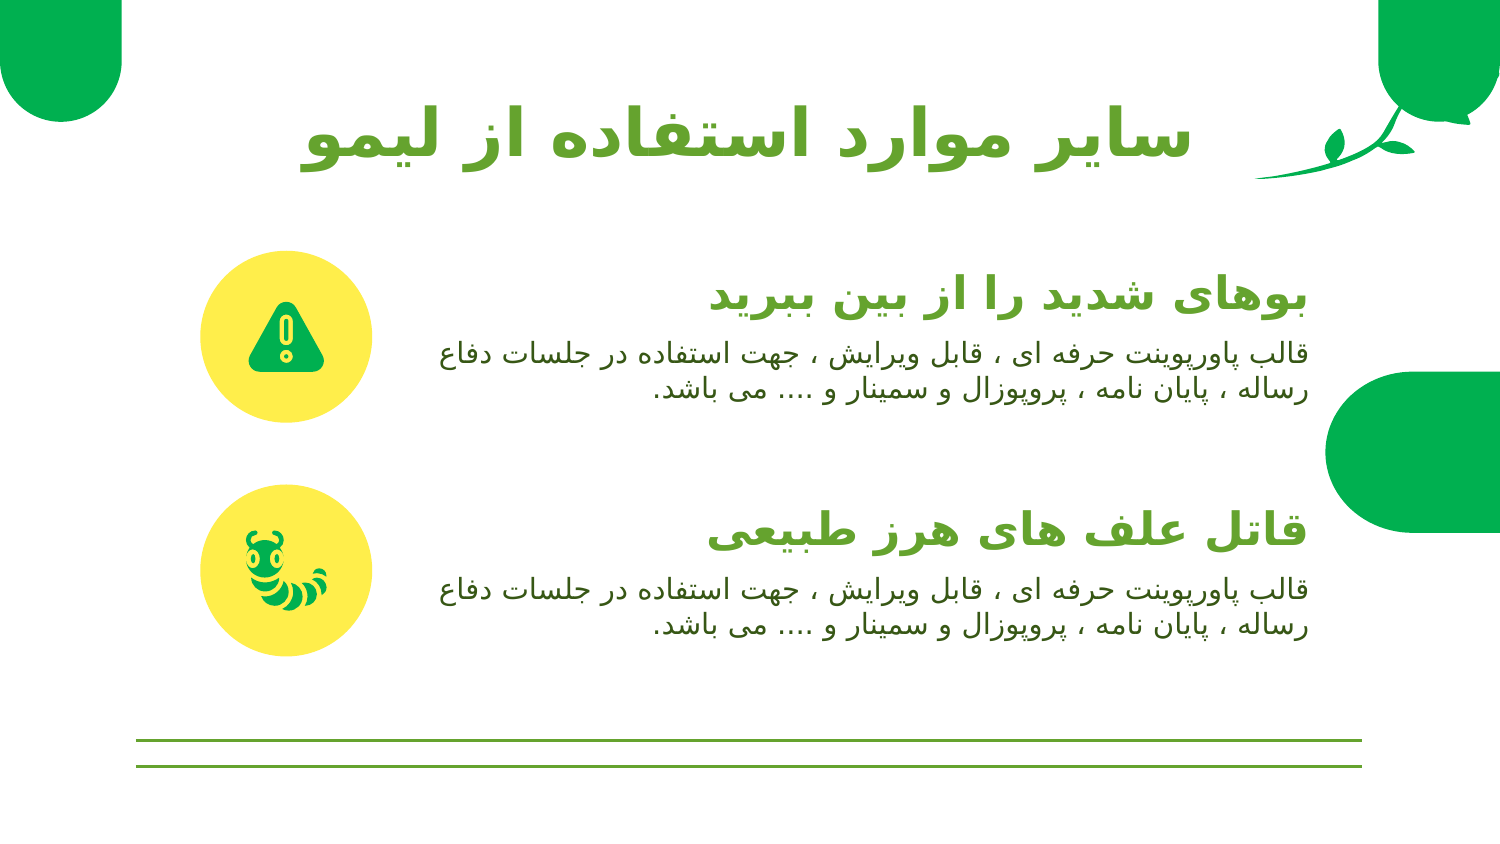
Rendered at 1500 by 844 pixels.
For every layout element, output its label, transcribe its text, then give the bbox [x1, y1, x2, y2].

text_box [200, 250, 373, 423]
subtitle قاتل علف های هرز طبیعی [406, 484, 1326, 555]
text_box [1254, 0, 1500, 179]
subtitle قالب پاورپوينت حرفه ای ، قابل ویرایش ، جهت استفاده در جلسات دفاع رساله ، پایان نامه ، پروپوزال و سمینار و .... می باشد. [406, 555, 1326, 650]
subtitle بوهای شدید را از بین ببرید [406, 249, 1326, 319]
subtitle قالب پاورپوينت حرفه ای ، قابل ویرایش ، جهت استفاده در جلسات دفاع رساله ، پایان نامه ، پروپوزال و سمینار و .... می باشد. [406, 319, 1326, 414]
title سایر موارد استفاده از لیمو [118, 74, 1382, 169]
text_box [245, 301, 327, 372]
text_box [245, 530, 327, 611]
text_box [200, 484, 373, 657]
